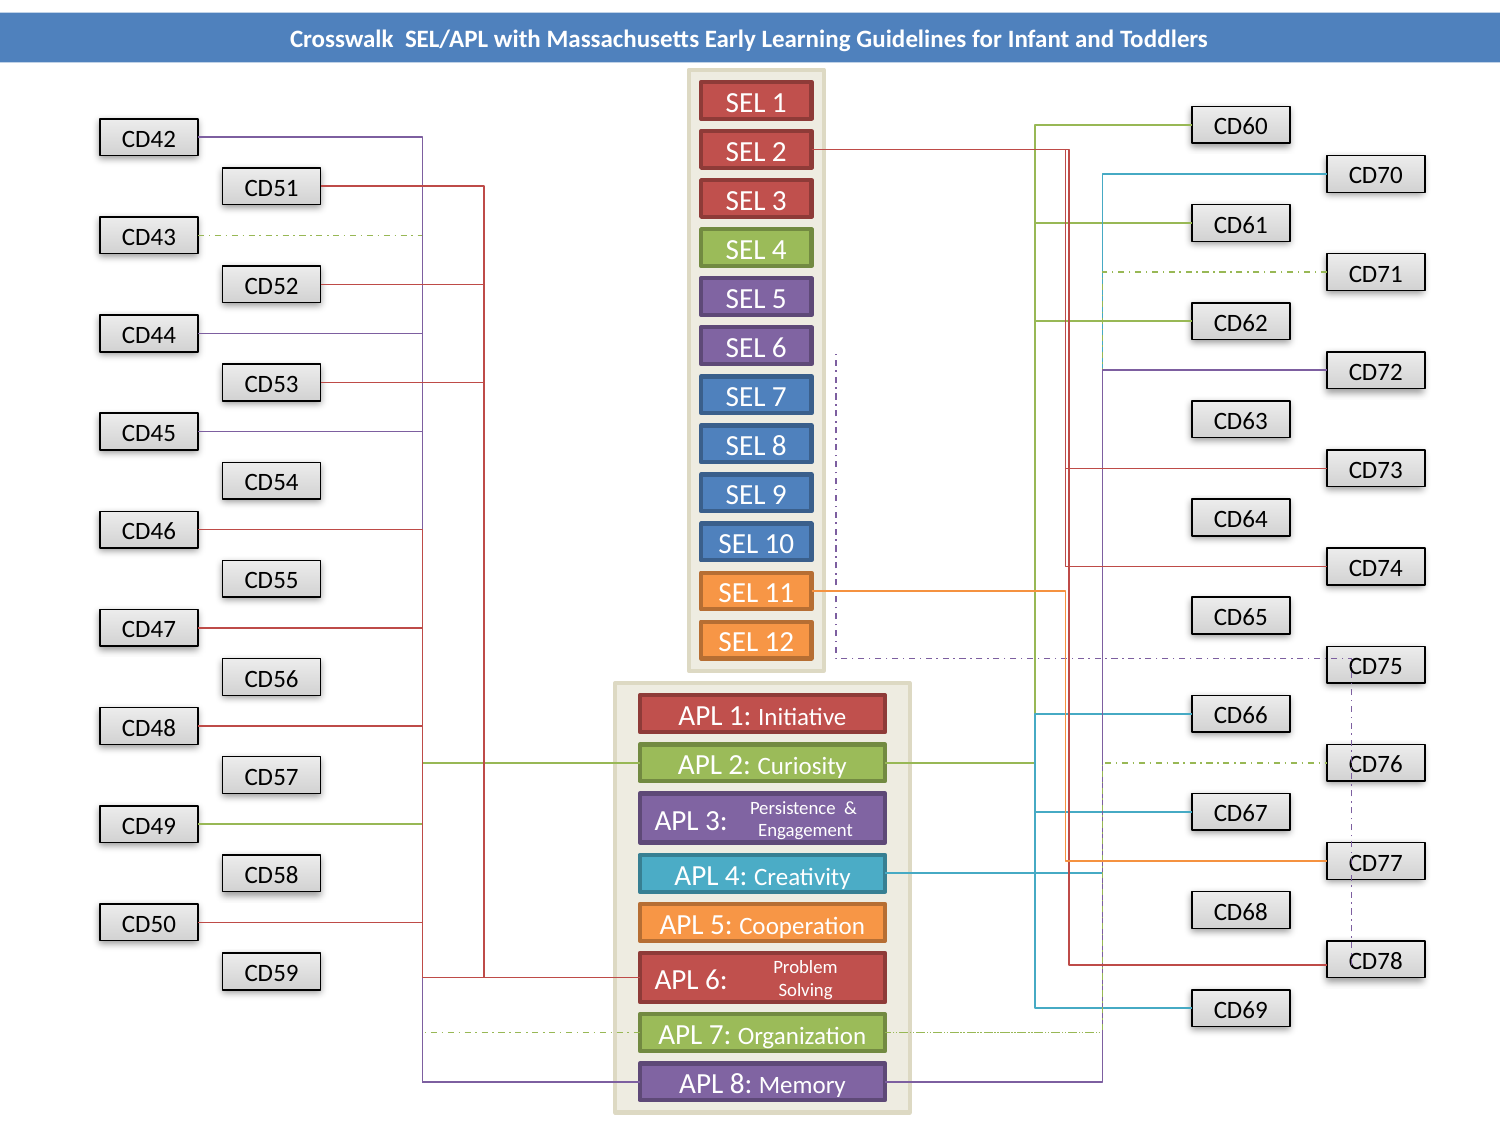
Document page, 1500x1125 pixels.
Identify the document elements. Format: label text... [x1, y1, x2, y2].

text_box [99, 69, 1426, 1113]
text_box Crosswalk SEL/APL with Massachusetts Early Learning Guidelines for Infant and Toddlers [0, 10, 1500, 65]
